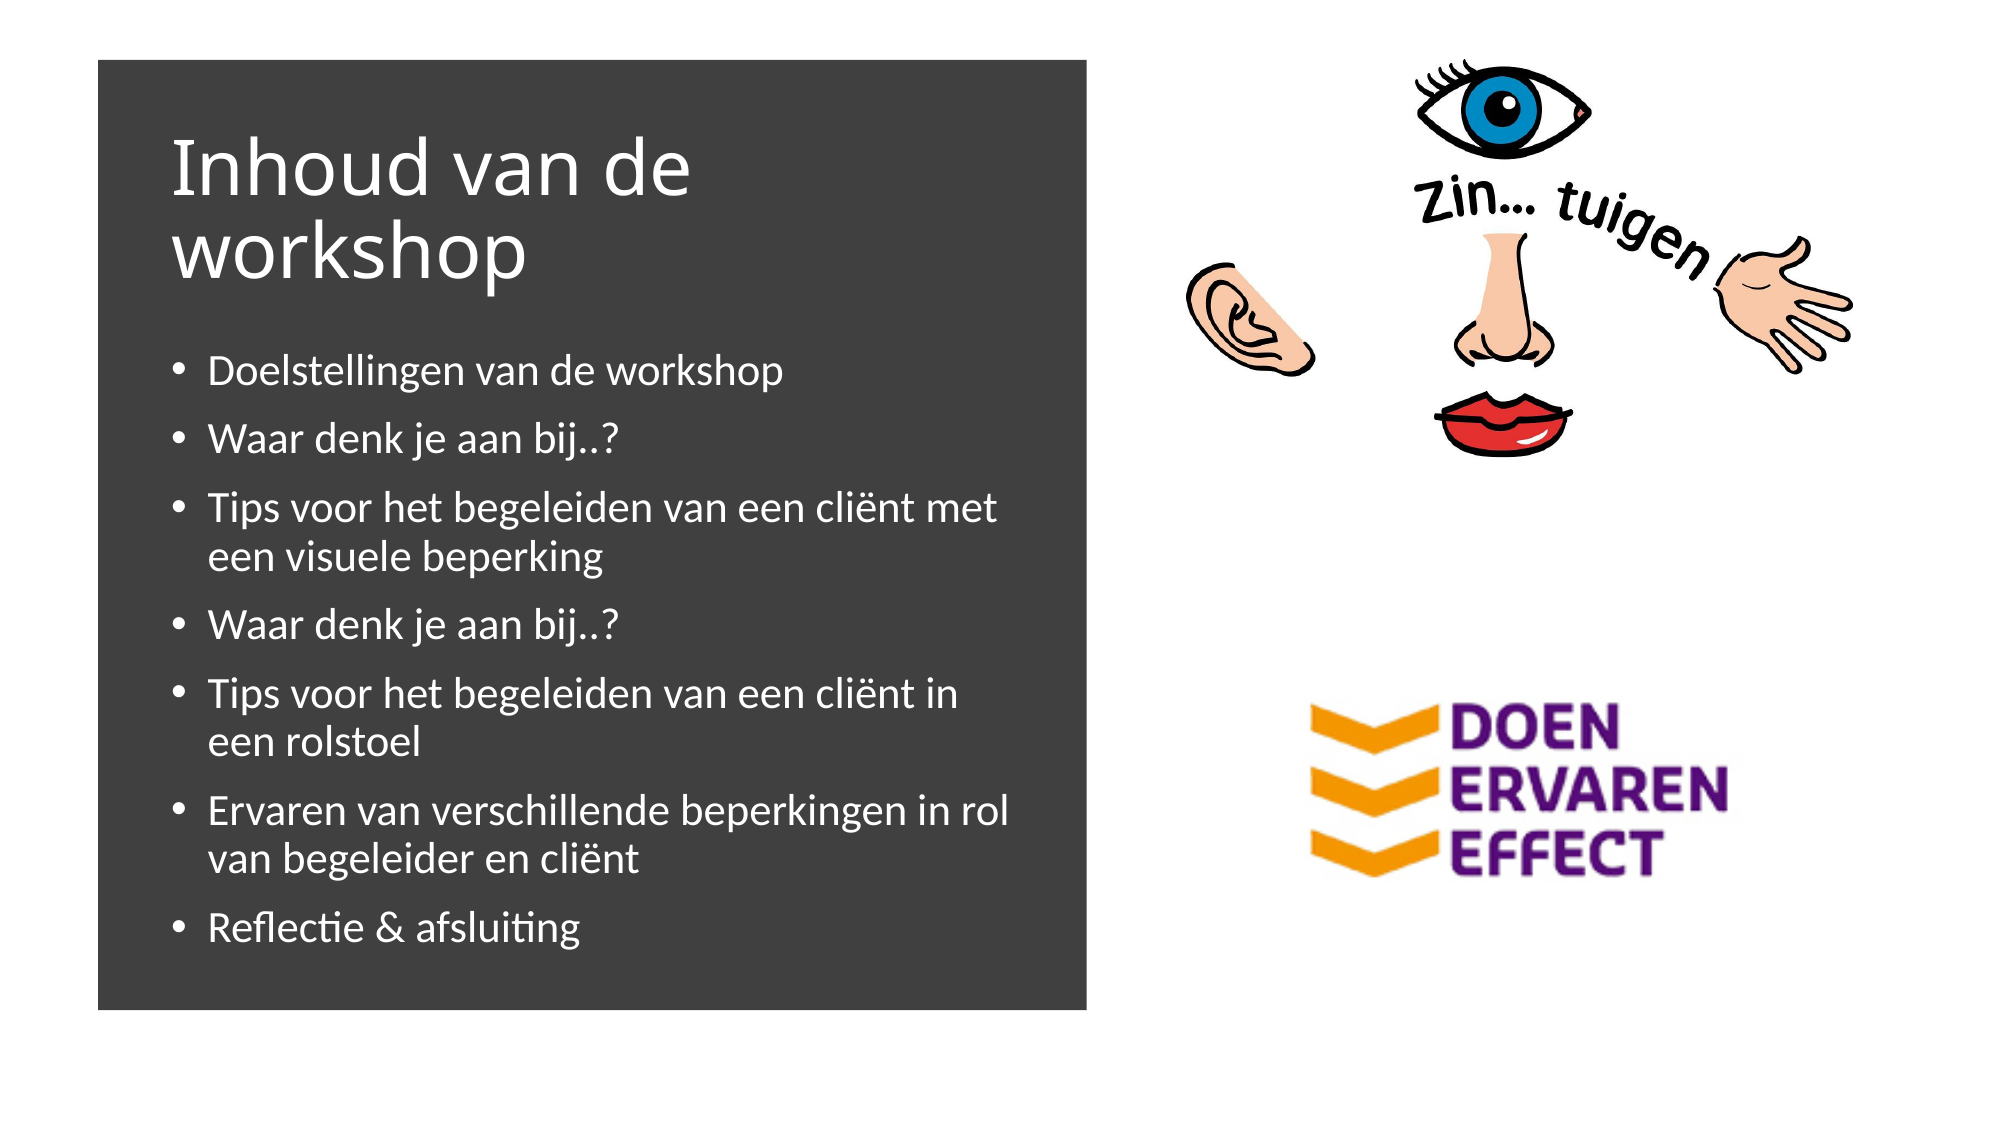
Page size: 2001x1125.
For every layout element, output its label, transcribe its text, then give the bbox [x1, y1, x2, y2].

title Inhoud van de workshop [156, 114, 1038, 310]
picture [1186, 59, 1853, 518]
list Doelstellingen van de workshop Waar denk je aan bij..? Tips voor het begeleiden van een cliënt met een visuele beperking Waar denk je aan bij..? Tips voor het begeleiden van een cliënt in een rolstoel Ervaren van verschillende beperkingen in rol van begeleider en cliënt Reflectie & afsluiting [156, 338, 1038, 961]
text_box [97, 59, 1088, 1011]
picture [1176, 552, 1863, 1011]
